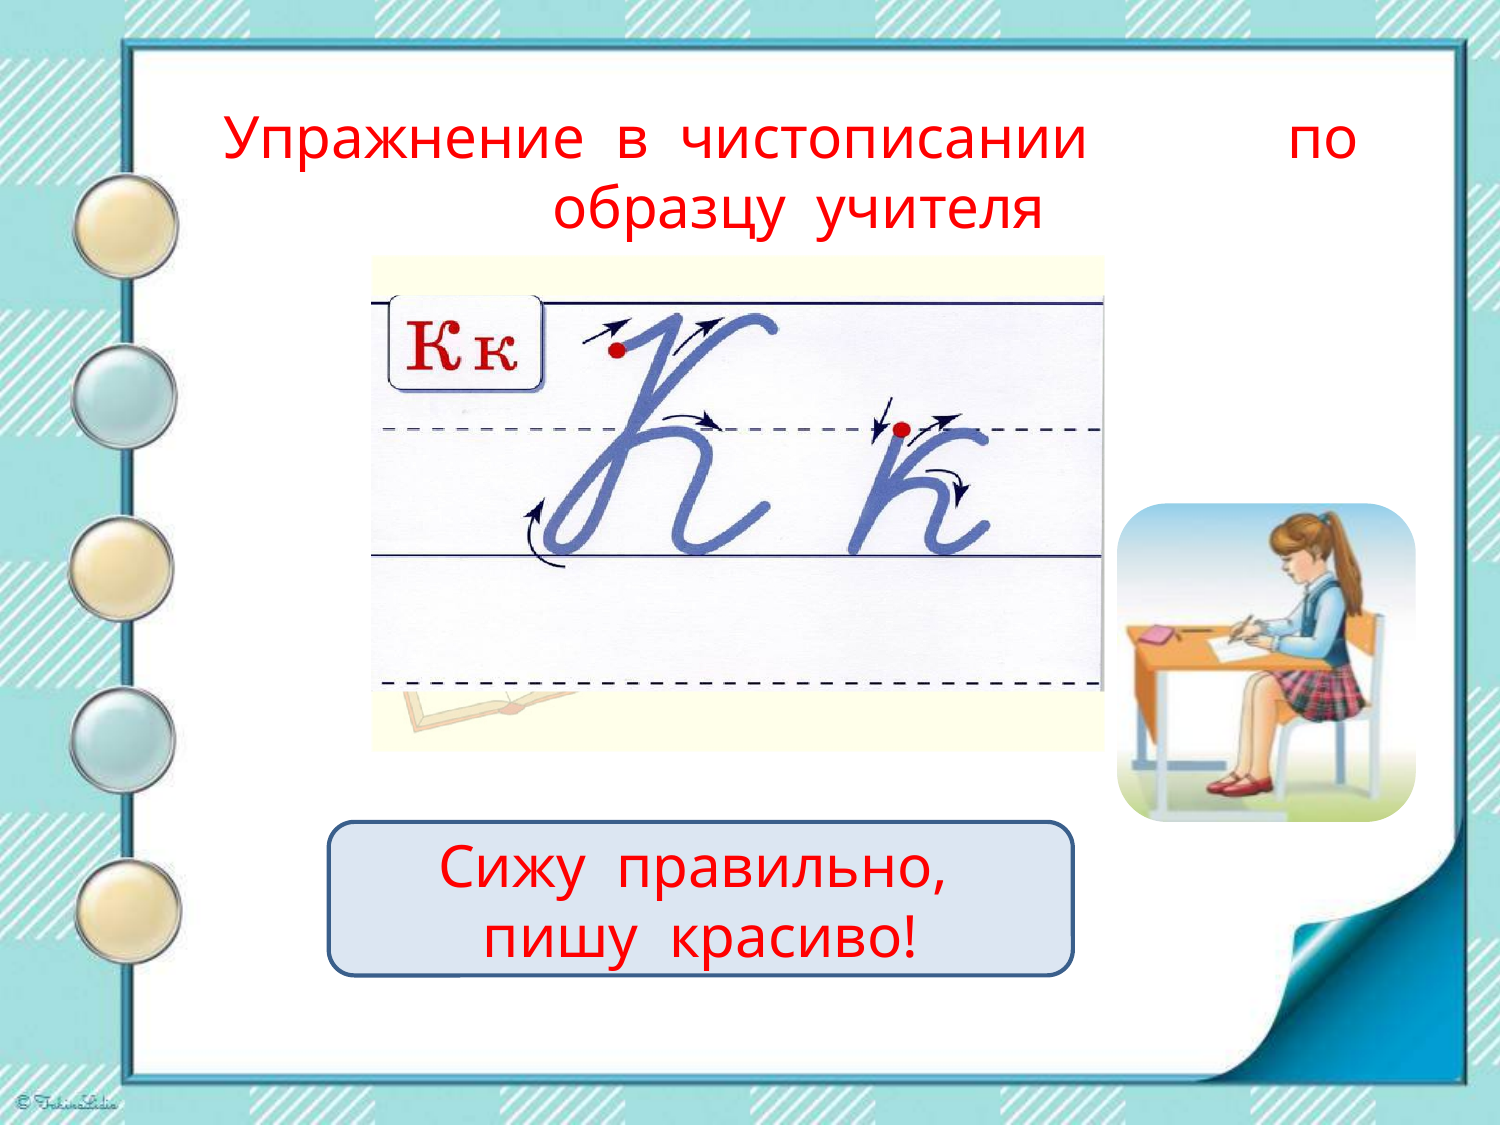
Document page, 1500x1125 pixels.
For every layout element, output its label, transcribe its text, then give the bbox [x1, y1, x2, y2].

picture [0, 0, 1500, 1125]
text_box Сижу правильно, пишу красиво! [326, 819, 1075, 978]
